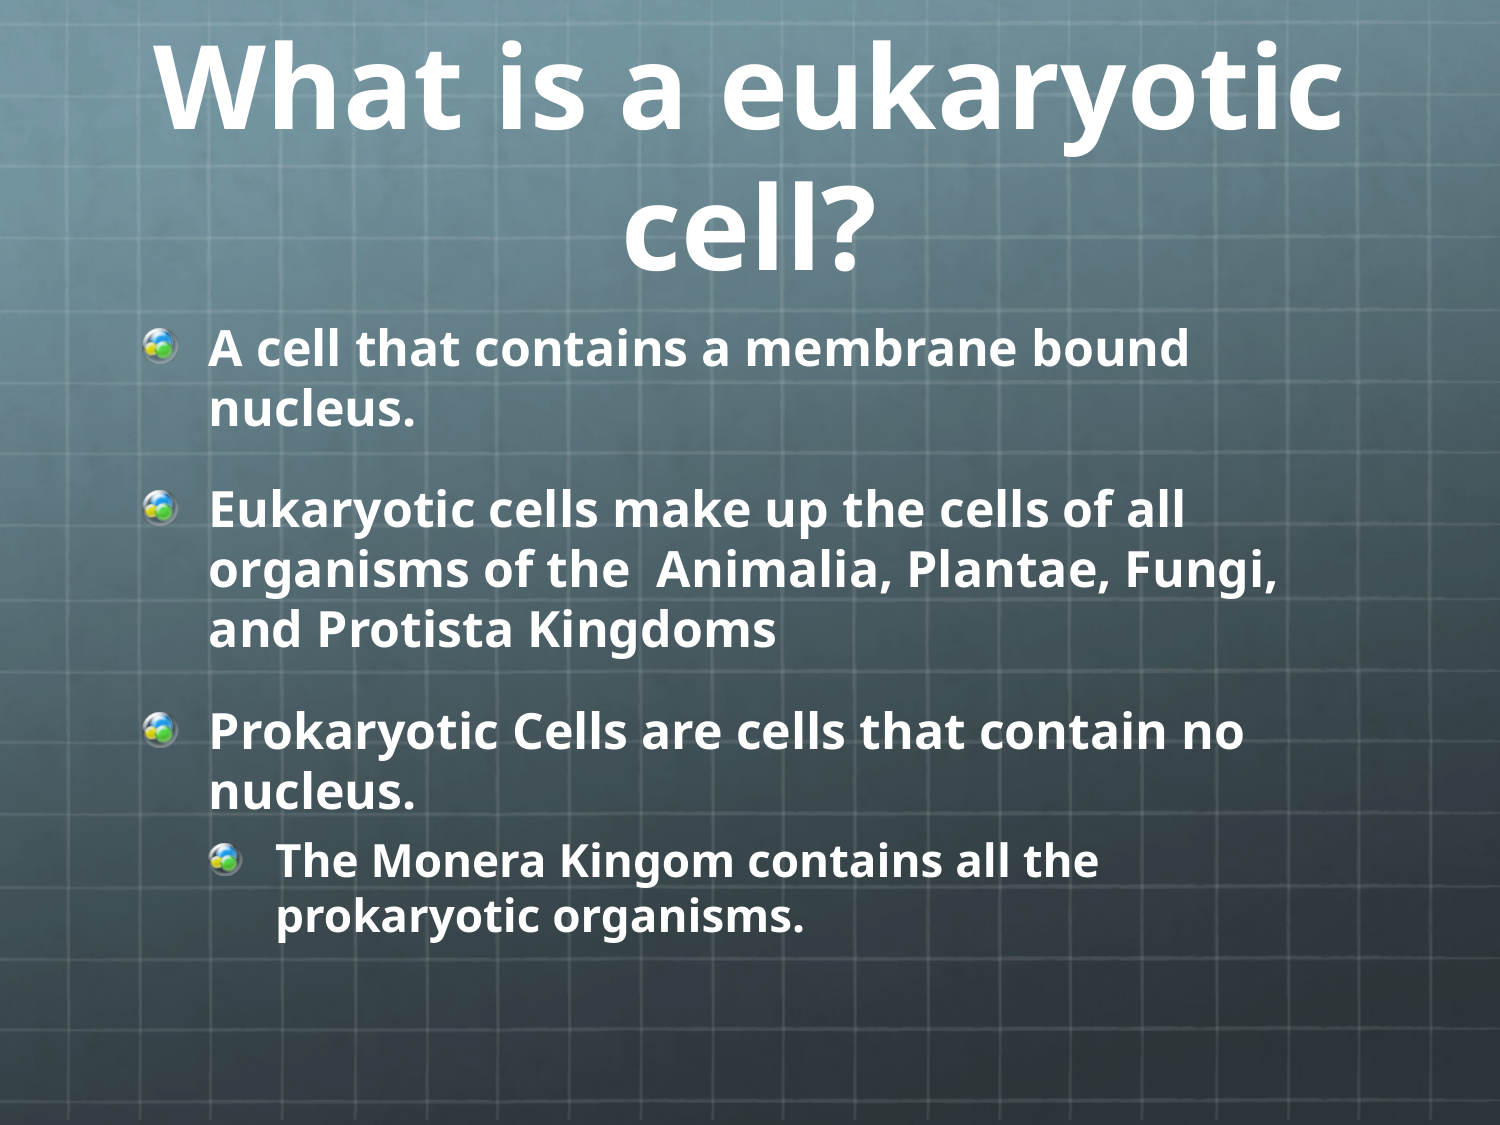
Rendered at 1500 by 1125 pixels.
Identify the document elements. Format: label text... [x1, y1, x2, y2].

title What is a eukaryotic cell? [127, 17, 1372, 289]
picture [0, 0, 1500, 1125]
list A cell that contains a membrane bound nucleus. Eukaryotic cells make up the cells of all organisms of the Animalia, Plantae, Fungi, and Protista Kingdoms Prokaryotic Cells are cells that contain no nucleus. The Monera Kingom contains all the prokaryotic organisms. [127, 308, 1372, 958]
